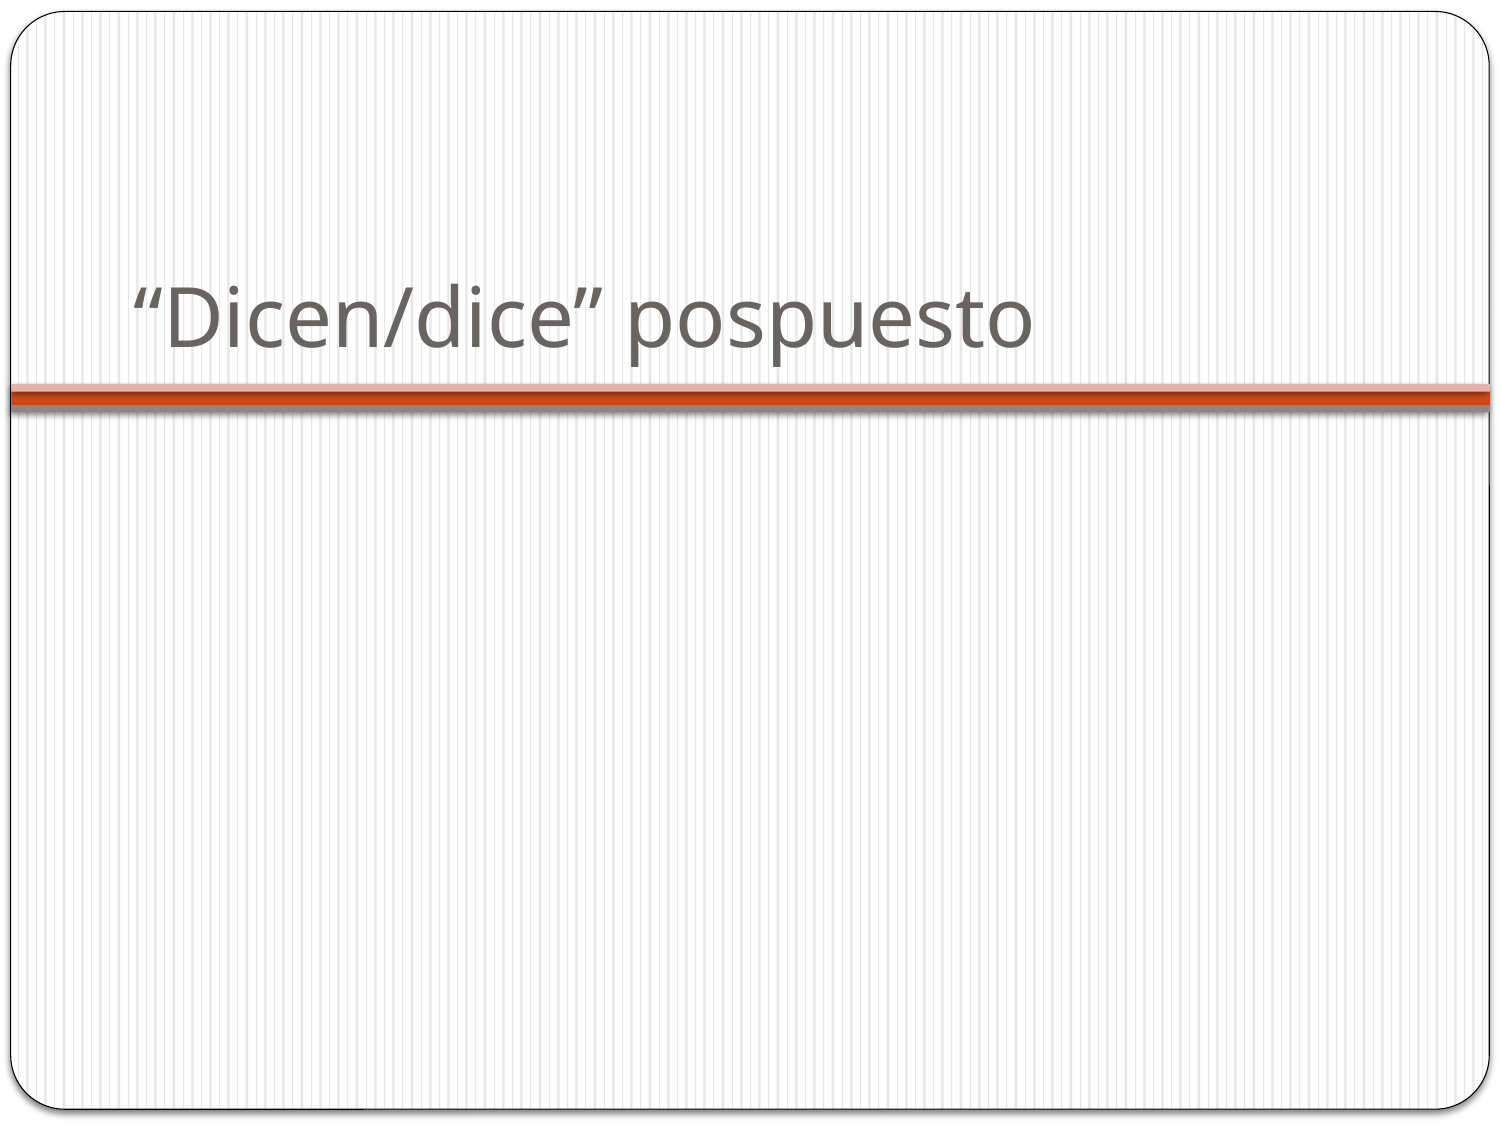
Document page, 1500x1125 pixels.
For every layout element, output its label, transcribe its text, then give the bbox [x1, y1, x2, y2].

title “Dicen/dice” pospuesto [118, 156, 1394, 380]
